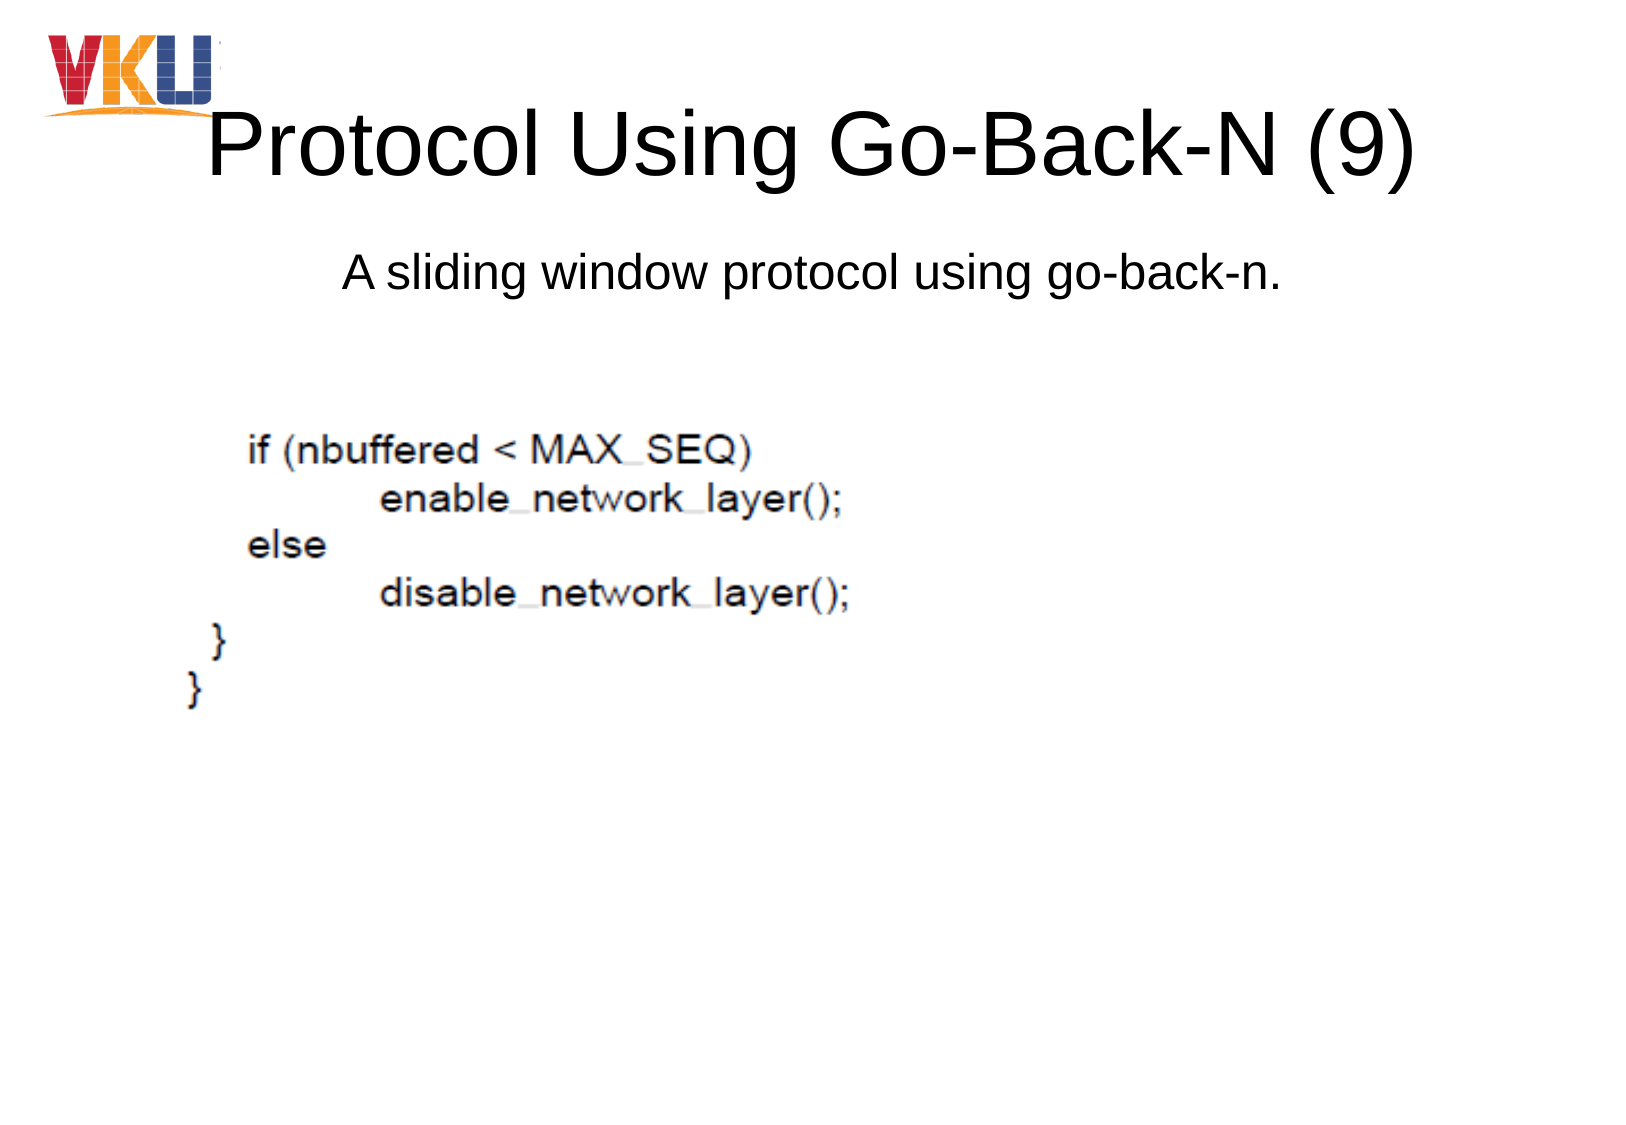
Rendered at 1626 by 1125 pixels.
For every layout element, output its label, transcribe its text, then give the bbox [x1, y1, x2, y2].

list A sliding window protocol using go-back-n. [81, 232, 1544, 1038]
picture [108, 399, 1225, 740]
title Protocol Using Go-Back-N (9) [81, 45, 1544, 232]
picture [32, 21, 228, 129]
